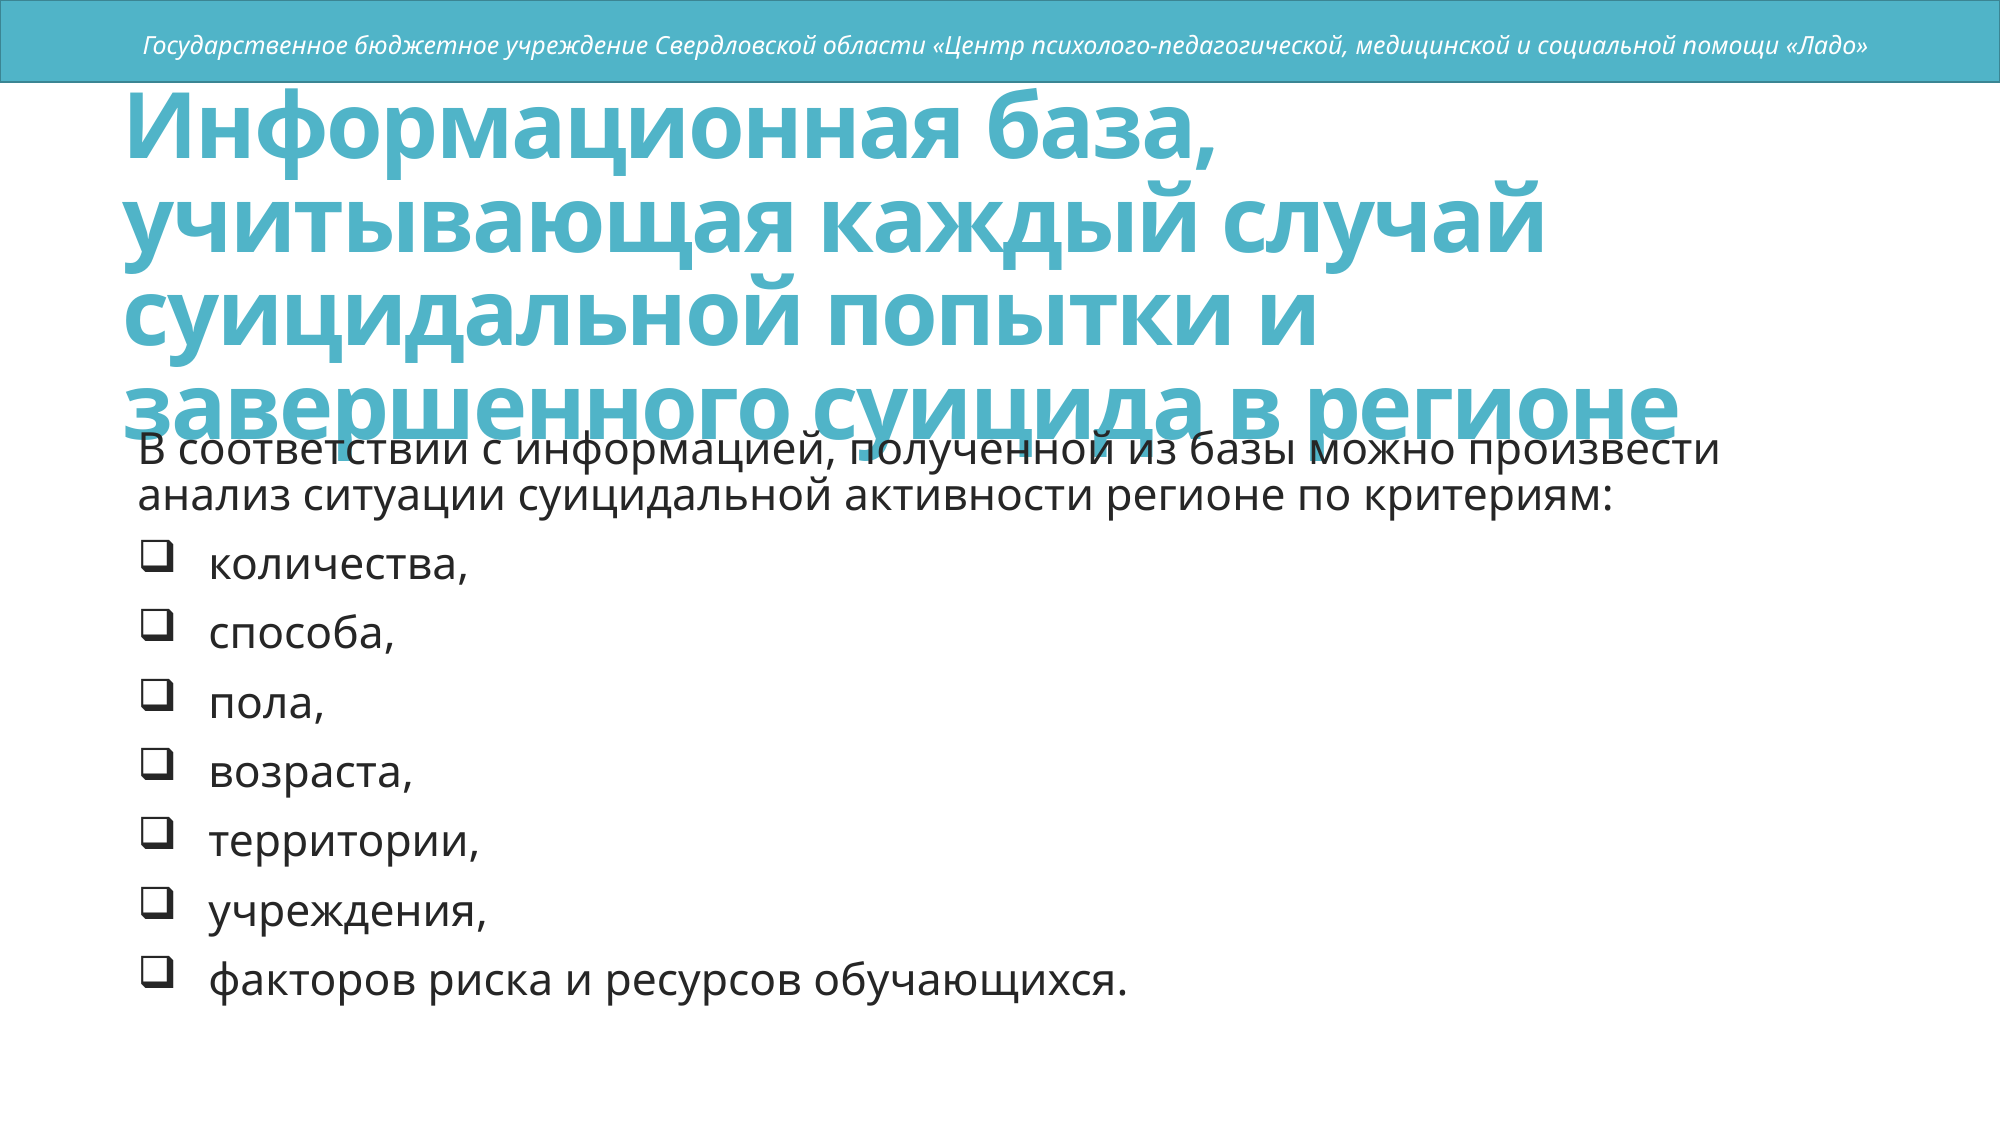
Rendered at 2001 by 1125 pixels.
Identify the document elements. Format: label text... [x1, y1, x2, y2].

list В соответствии с информацией, полученной из базы можно произвести анализ ситуации суицидальной активности регионе по критериям: количества, способа, пола, возраста, территории, учреждения, факторов риска и ресурсов обучающихся. [107, 420, 1872, 1017]
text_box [0, 0, 2000, 83]
title Информационная база, учитывающая каждый случай суицидальной попытки и завершенного суицида в регионе [107, 135, 1876, 407]
